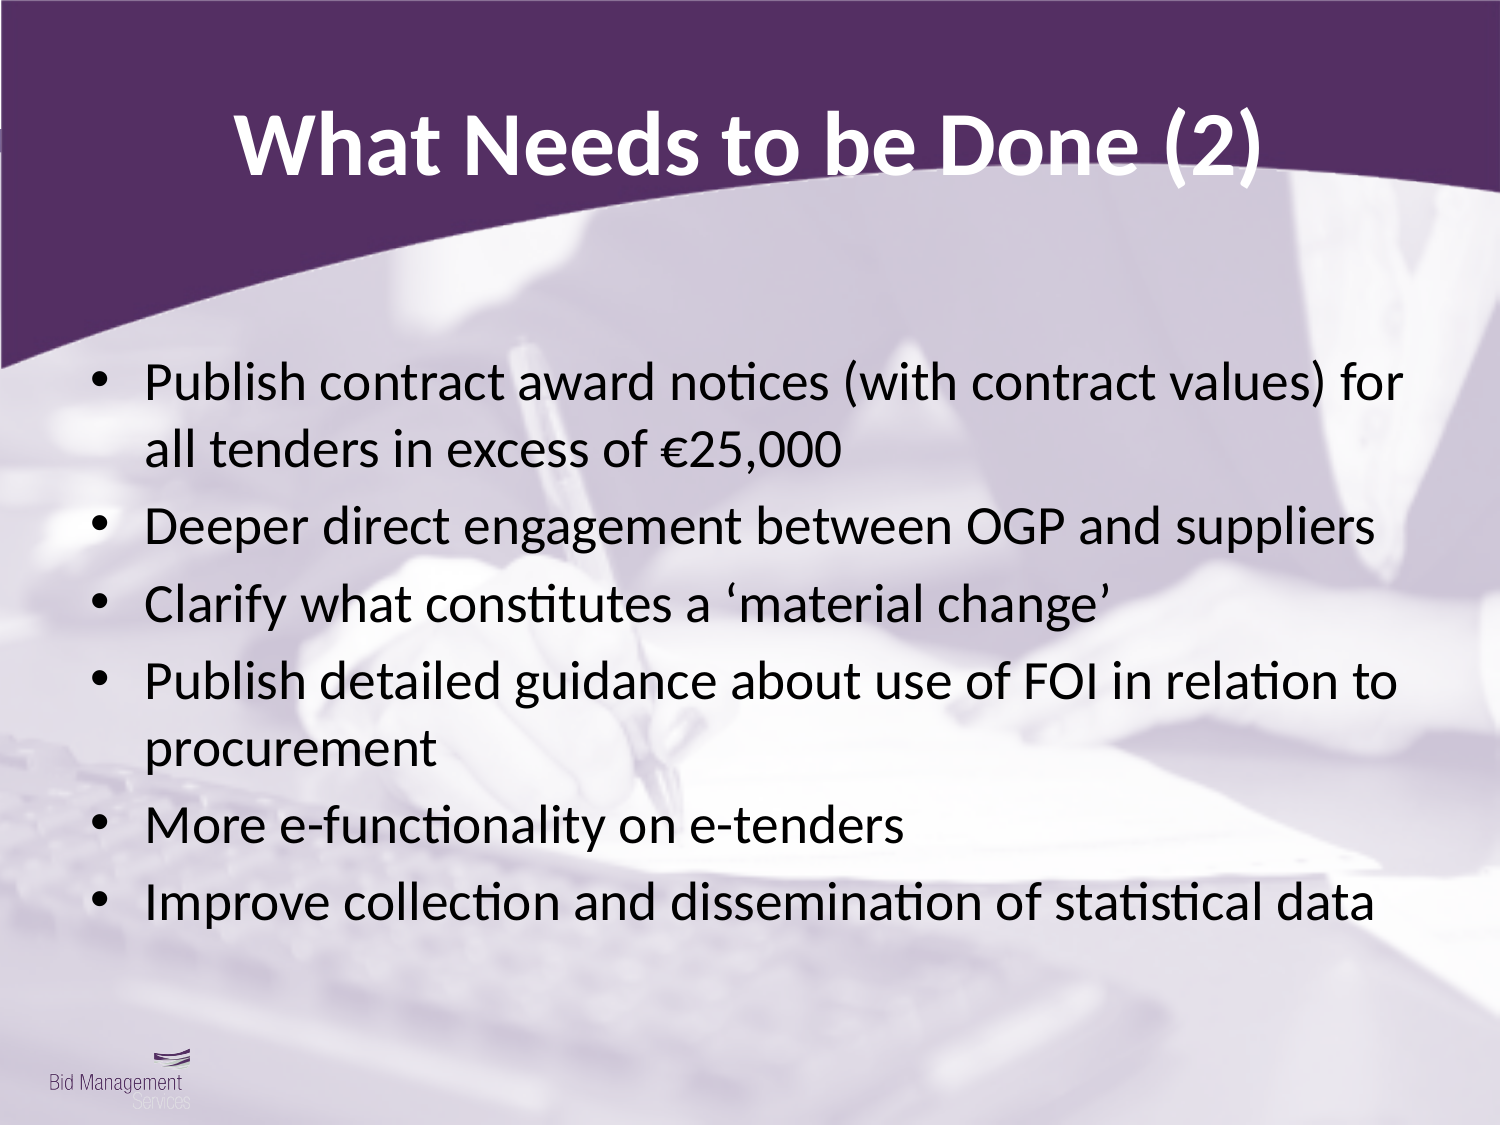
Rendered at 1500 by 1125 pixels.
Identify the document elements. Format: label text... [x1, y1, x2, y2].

title What Needs to be Done (2) [75, 45, 1425, 233]
list Publish contract award notices (with contract values) for all tenders in excess of €25,000 Deeper direct engagement between OGP and suppliers Clarify what constitutes a ‘material change’ Publish detailed guidance about use of FOI in relation to procurement More e-functionality on e-tenders Improve collection and dissemination of statistical data [75, 338, 1425, 1005]
picture [25, 1031, 215, 1125]
picture [2, 1, 1500, 368]
